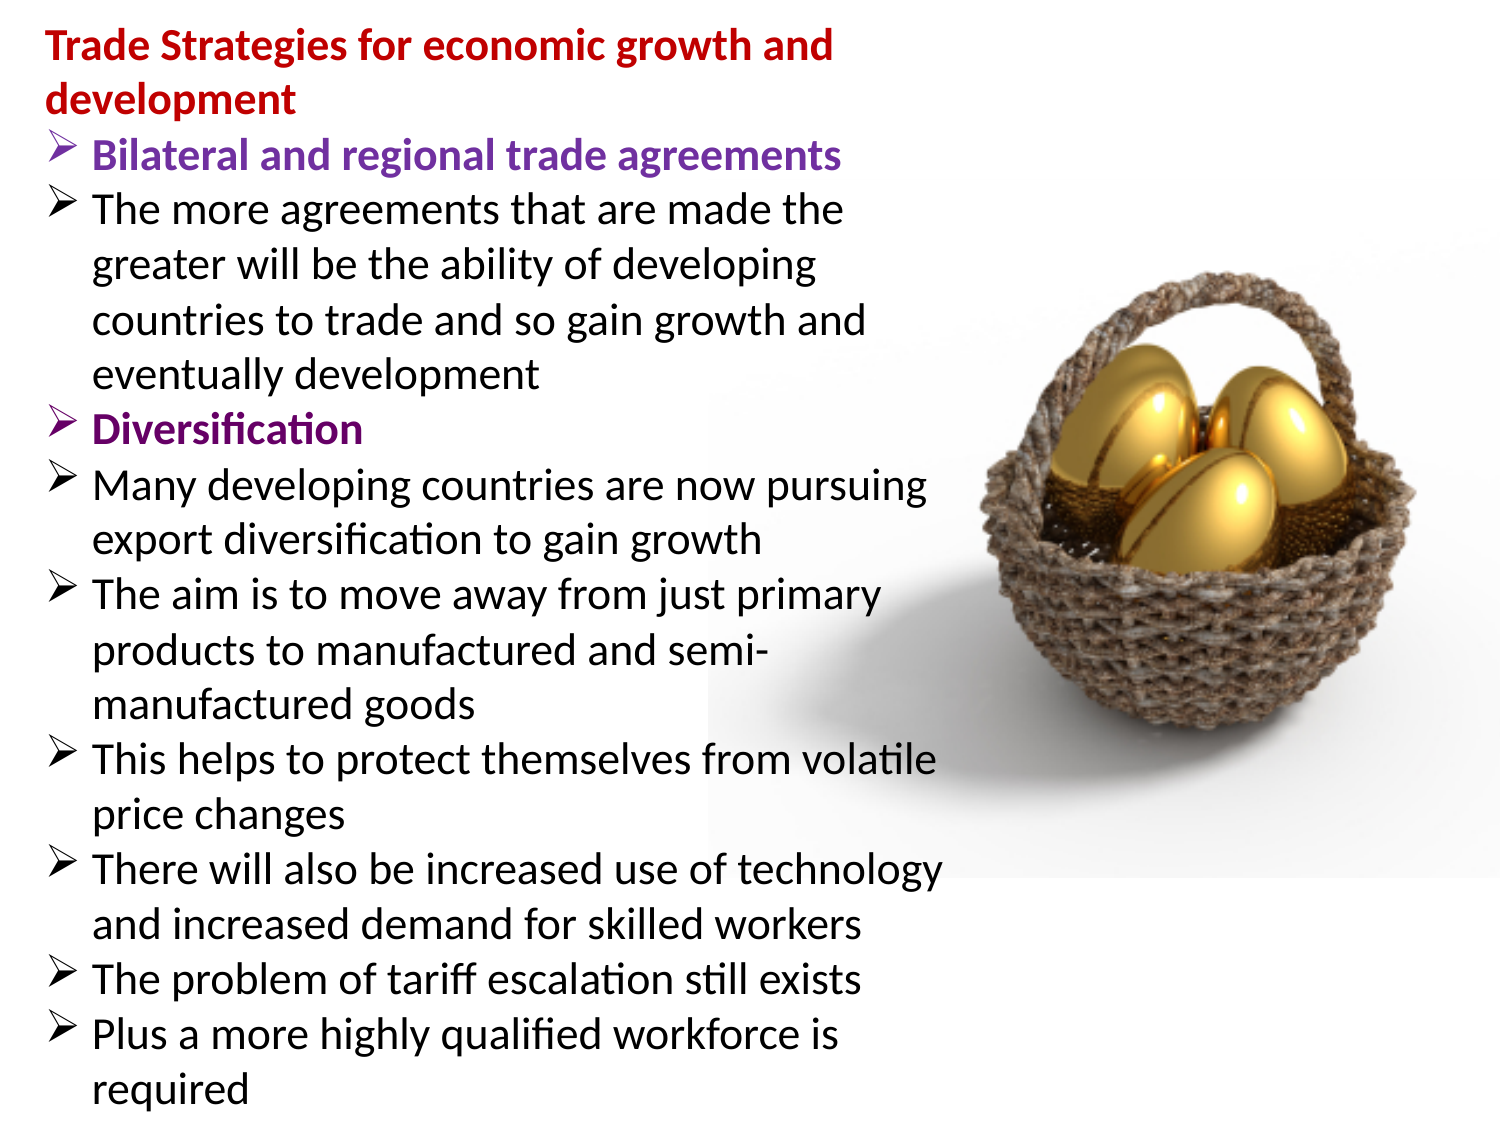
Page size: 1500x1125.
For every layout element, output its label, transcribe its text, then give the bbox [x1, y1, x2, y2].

text_box Trade Strategies for economic growth and development Bilateral and regional trade agreements The more agreements that are made the greater will be the ability of developing countries to trade and so gain growth and eventually development Diversification Many developing countries are now pursuing export diversification to gain growth The aim is to move away from just primary products to manufactured and semi-manufactured goods This helps to protect themselves from volatile price changes There will also be increased use of technology and increased demand for skilled workers The problem of tariff escalation still exists Plus a more highly qualified workforce is required [30, 6, 998, 1122]
picture [708, 178, 1500, 878]
